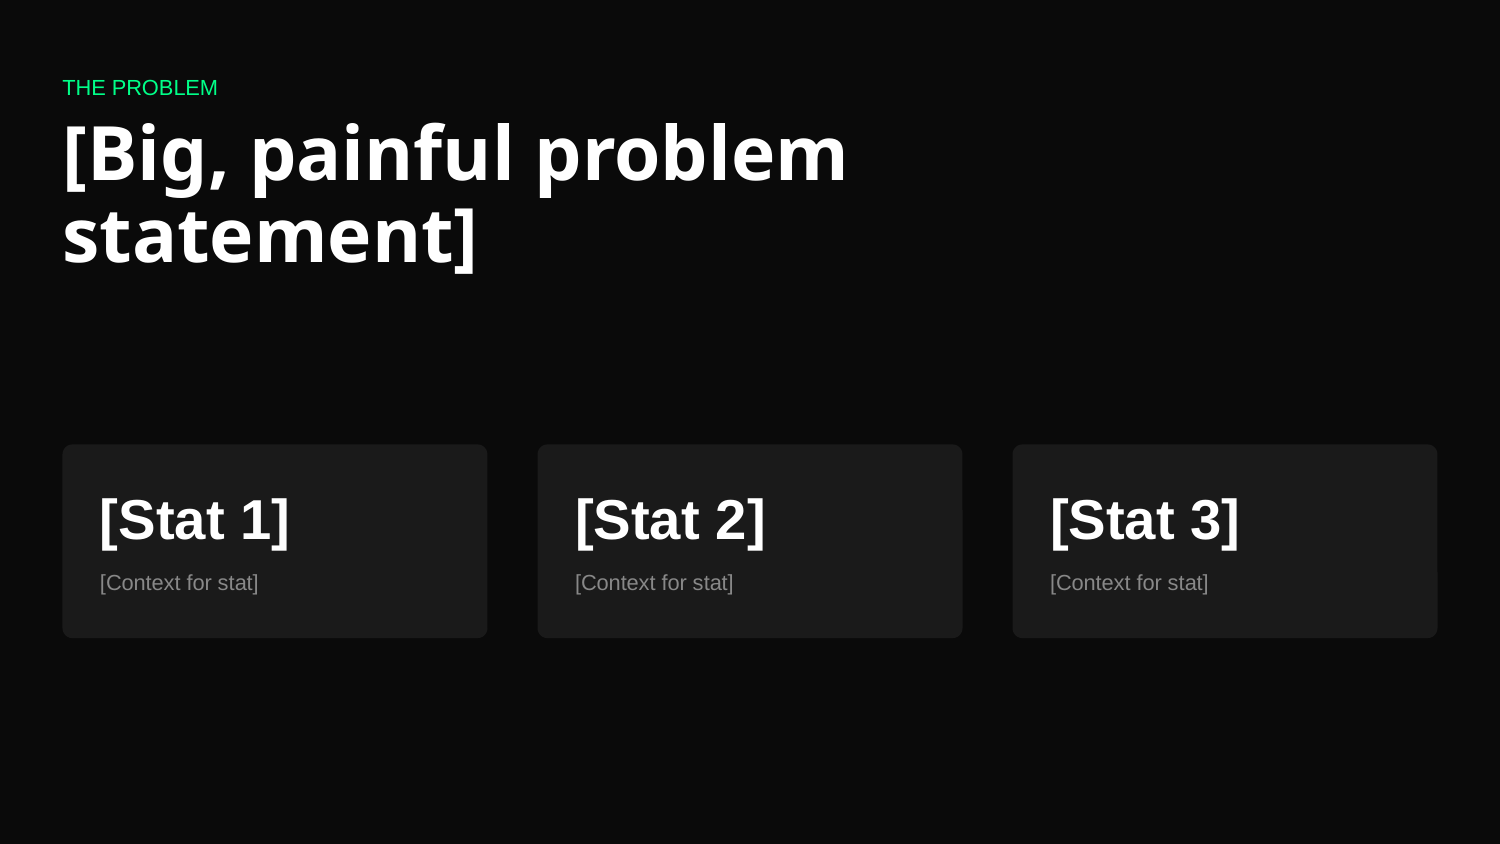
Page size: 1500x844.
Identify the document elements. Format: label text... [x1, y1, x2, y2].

text_box [Context for stat] [99, 563, 457, 595]
text_box THE PROBLEM [62, 68, 1465, 100]
text_box [Context for stat] [575, 563, 932, 595]
text_box [1012, 444, 1438, 639]
text_box [Context for stat] [1050, 563, 1407, 595]
text_box [Stat 3] [1050, 488, 1407, 551]
text_box [Stat 2] [575, 488, 932, 551]
text_box [Big, painful problem statement] [62, 112, 1237, 195]
text_box [537, 444, 963, 639]
text_box [62, 444, 488, 639]
text_box [Stat 1] [99, 488, 457, 551]
